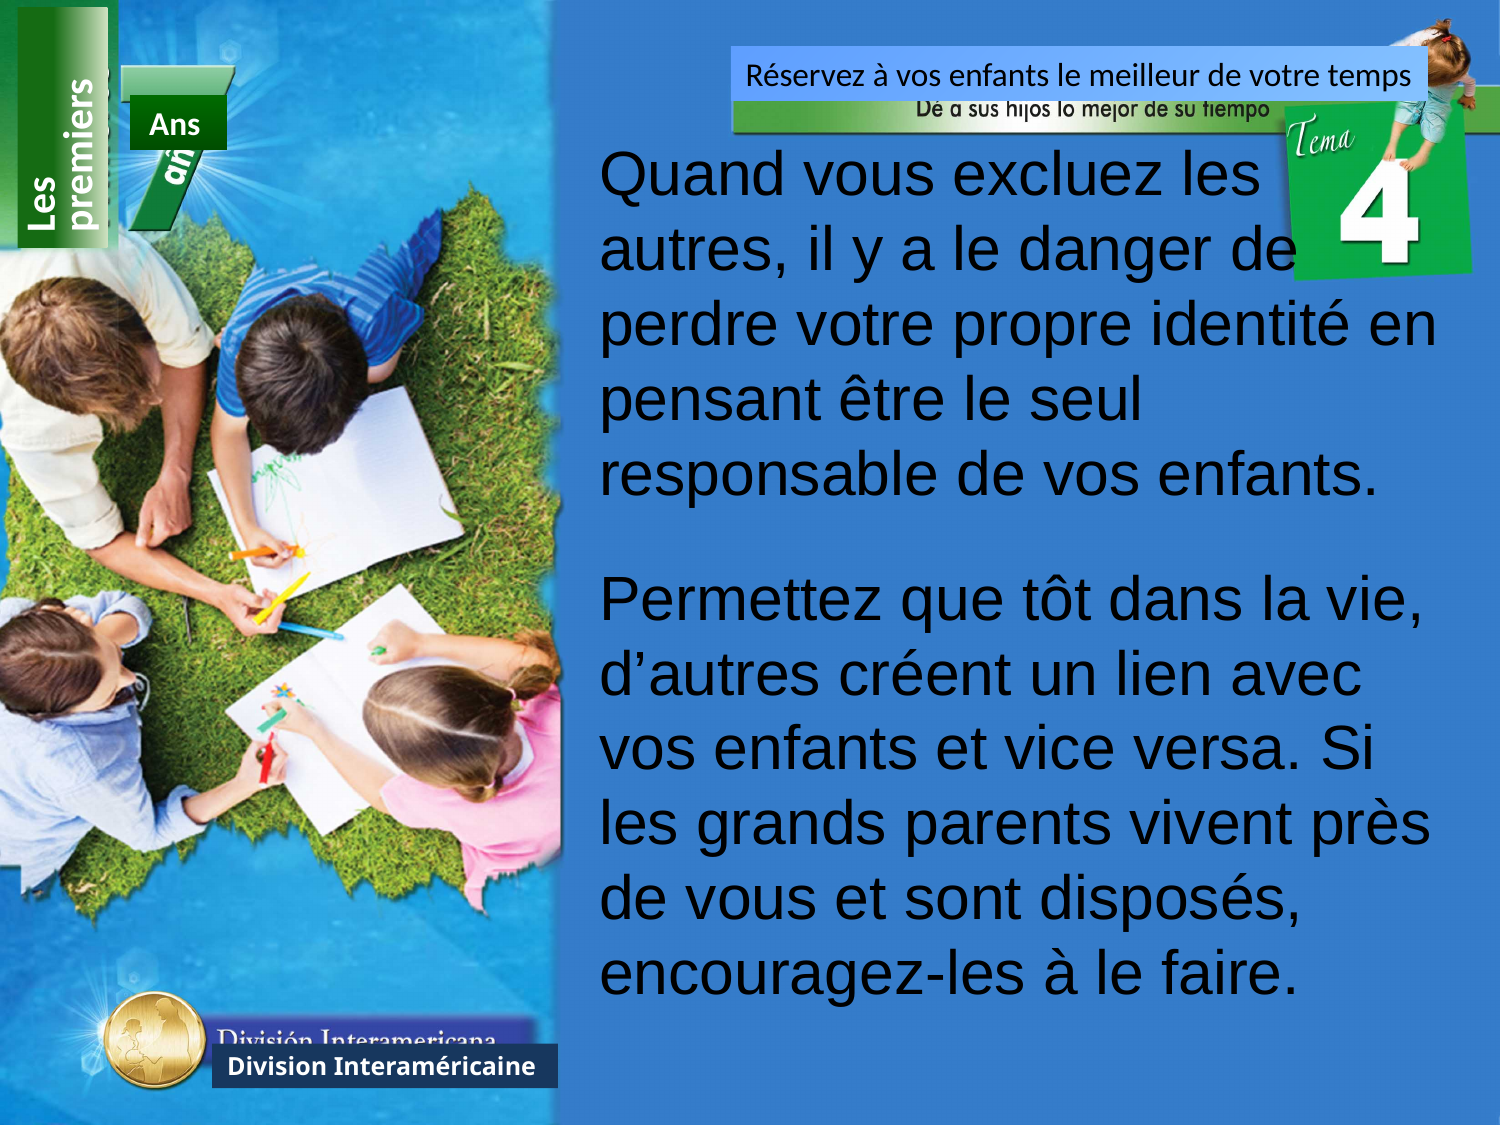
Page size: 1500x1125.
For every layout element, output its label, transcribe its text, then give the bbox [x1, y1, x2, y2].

text_box Réservez à vos enfants le meilleur de votre temps [730, 46, 1428, 101]
text_box Les premiers [17, 7, 108, 248]
text_box Ans [130, 95, 227, 150]
picture [0, 0, 1500, 1125]
text_box Division Interaméricaine [212, 1043, 558, 1089]
text_box Quand vous excluez les autres, il y a le danger de perdre votre propre identité en pensant être le seul responsable de vos enfants. Permettez que tôt dans la vie, d’autres créent un lien avec vos enfants et vice versa. Si les grands parents vivent près de vous et sont disposés, encouragez-les à le faire. [584, 125, 1471, 1015]
